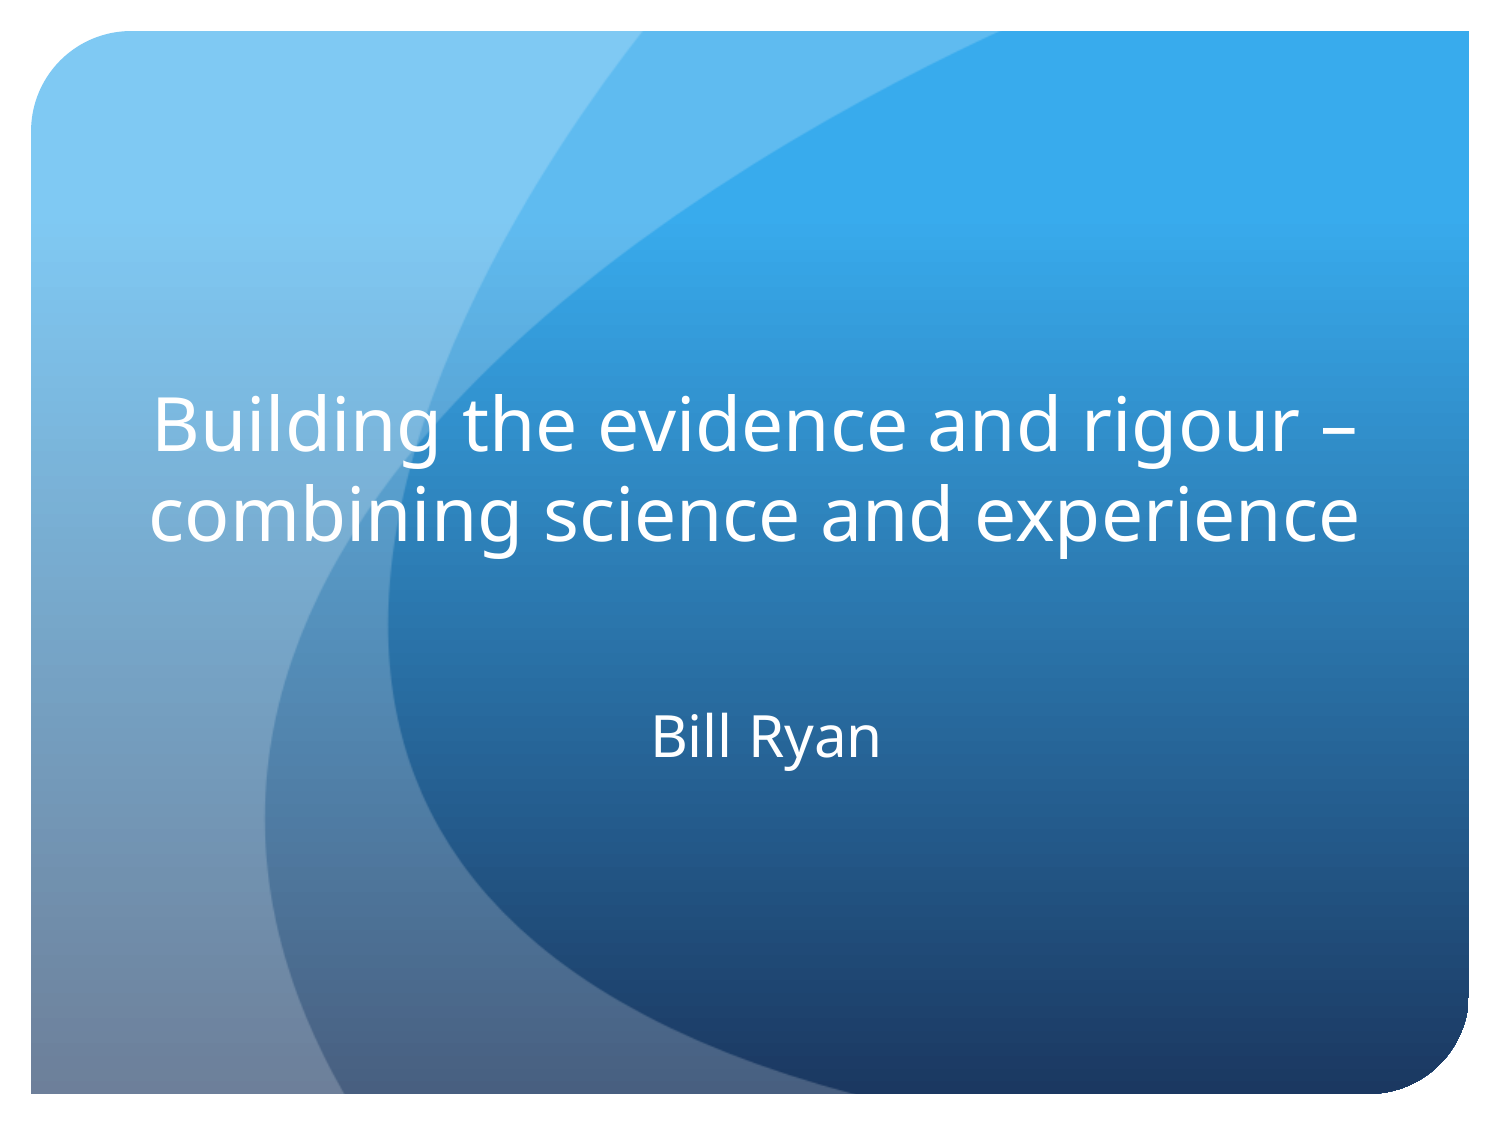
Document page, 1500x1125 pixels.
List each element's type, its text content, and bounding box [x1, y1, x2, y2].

subtitle Bill Ryan [433, 691, 1100, 913]
title Building the evidence and rigour – combining science and experience [128, 322, 1382, 564]
picture [25, 30, 1474, 1095]
